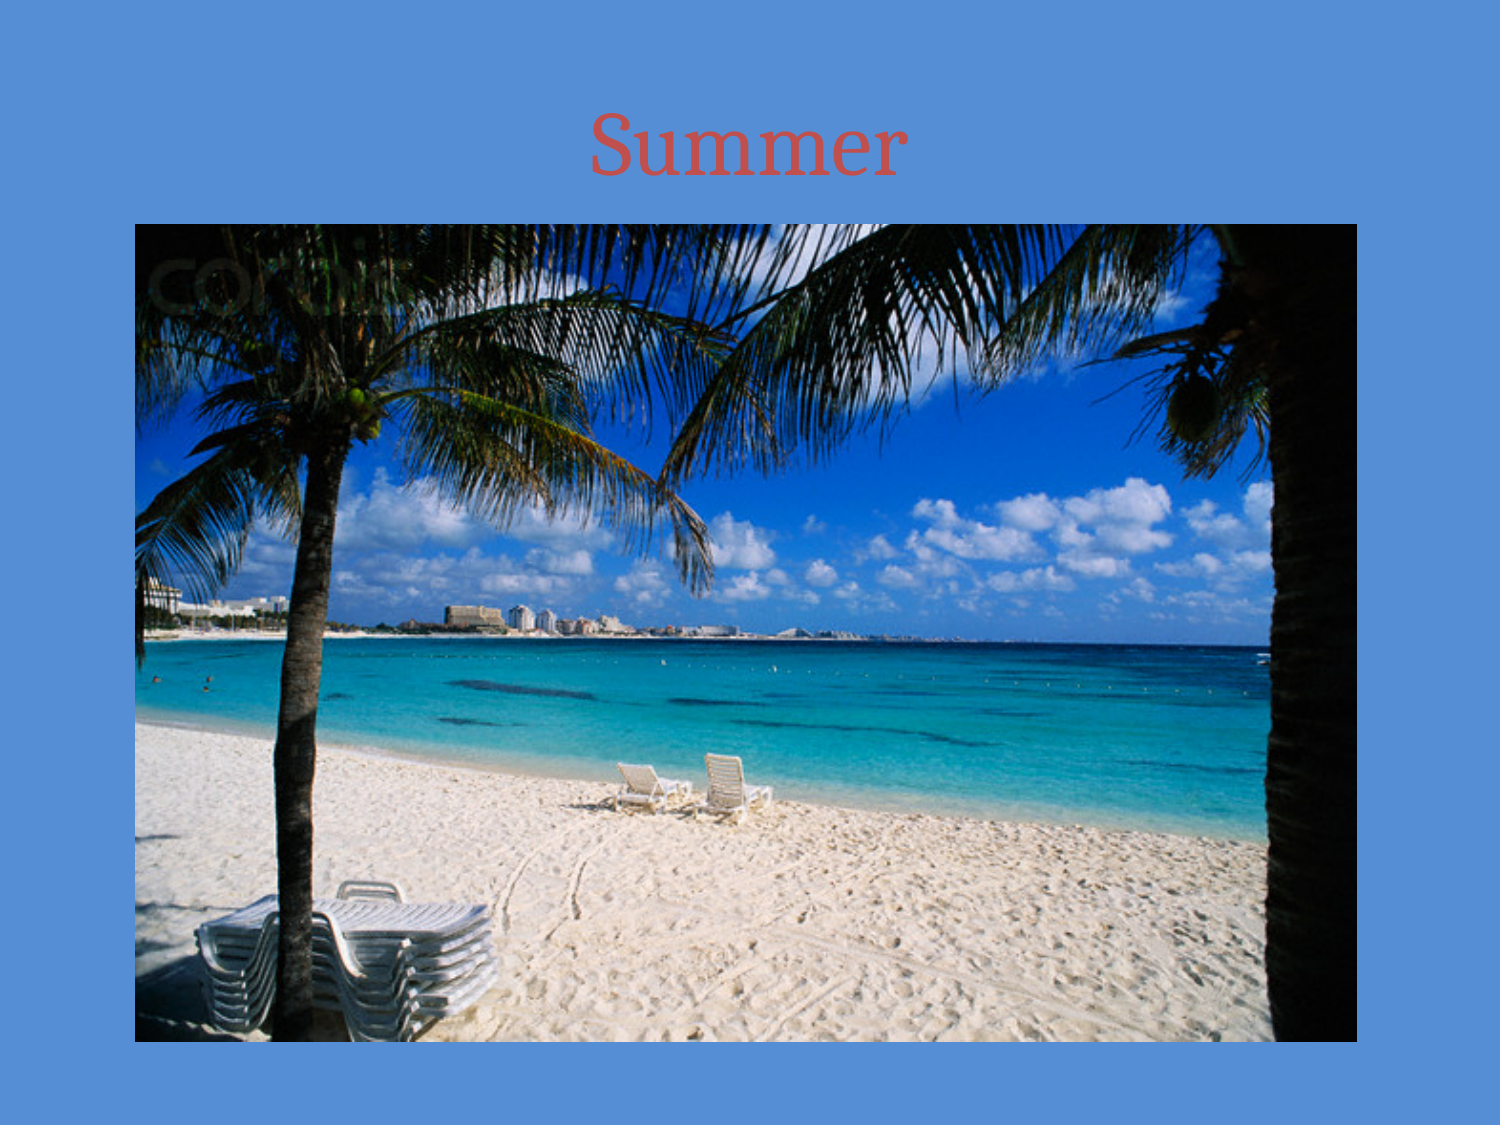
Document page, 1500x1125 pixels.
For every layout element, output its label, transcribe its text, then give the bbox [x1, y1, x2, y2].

picture [153, 677, 161, 682]
title Summer [75, 45, 1425, 233]
picture [134, 224, 1357, 1042]
